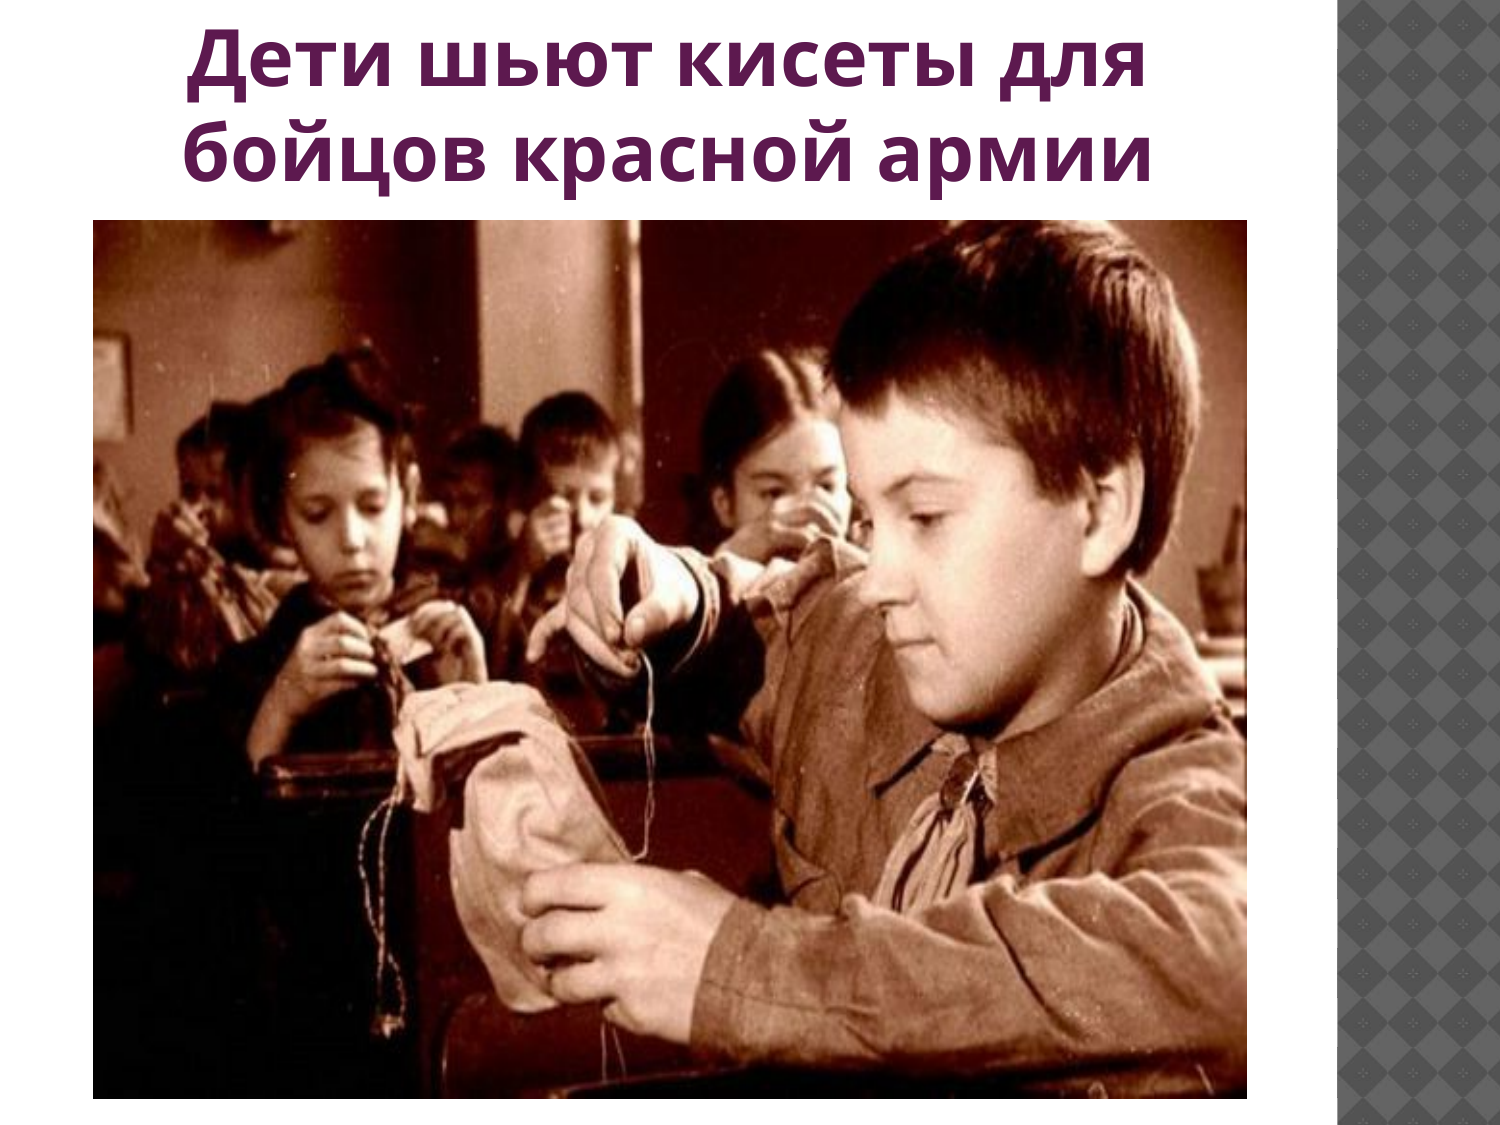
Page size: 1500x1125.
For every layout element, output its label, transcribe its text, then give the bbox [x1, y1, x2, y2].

picture [1337, 0, 1500, 1125]
title Дети шьют кисеты для бойцов красной армии [75, 0, 1263, 211]
picture [93, 219, 1247, 1099]
